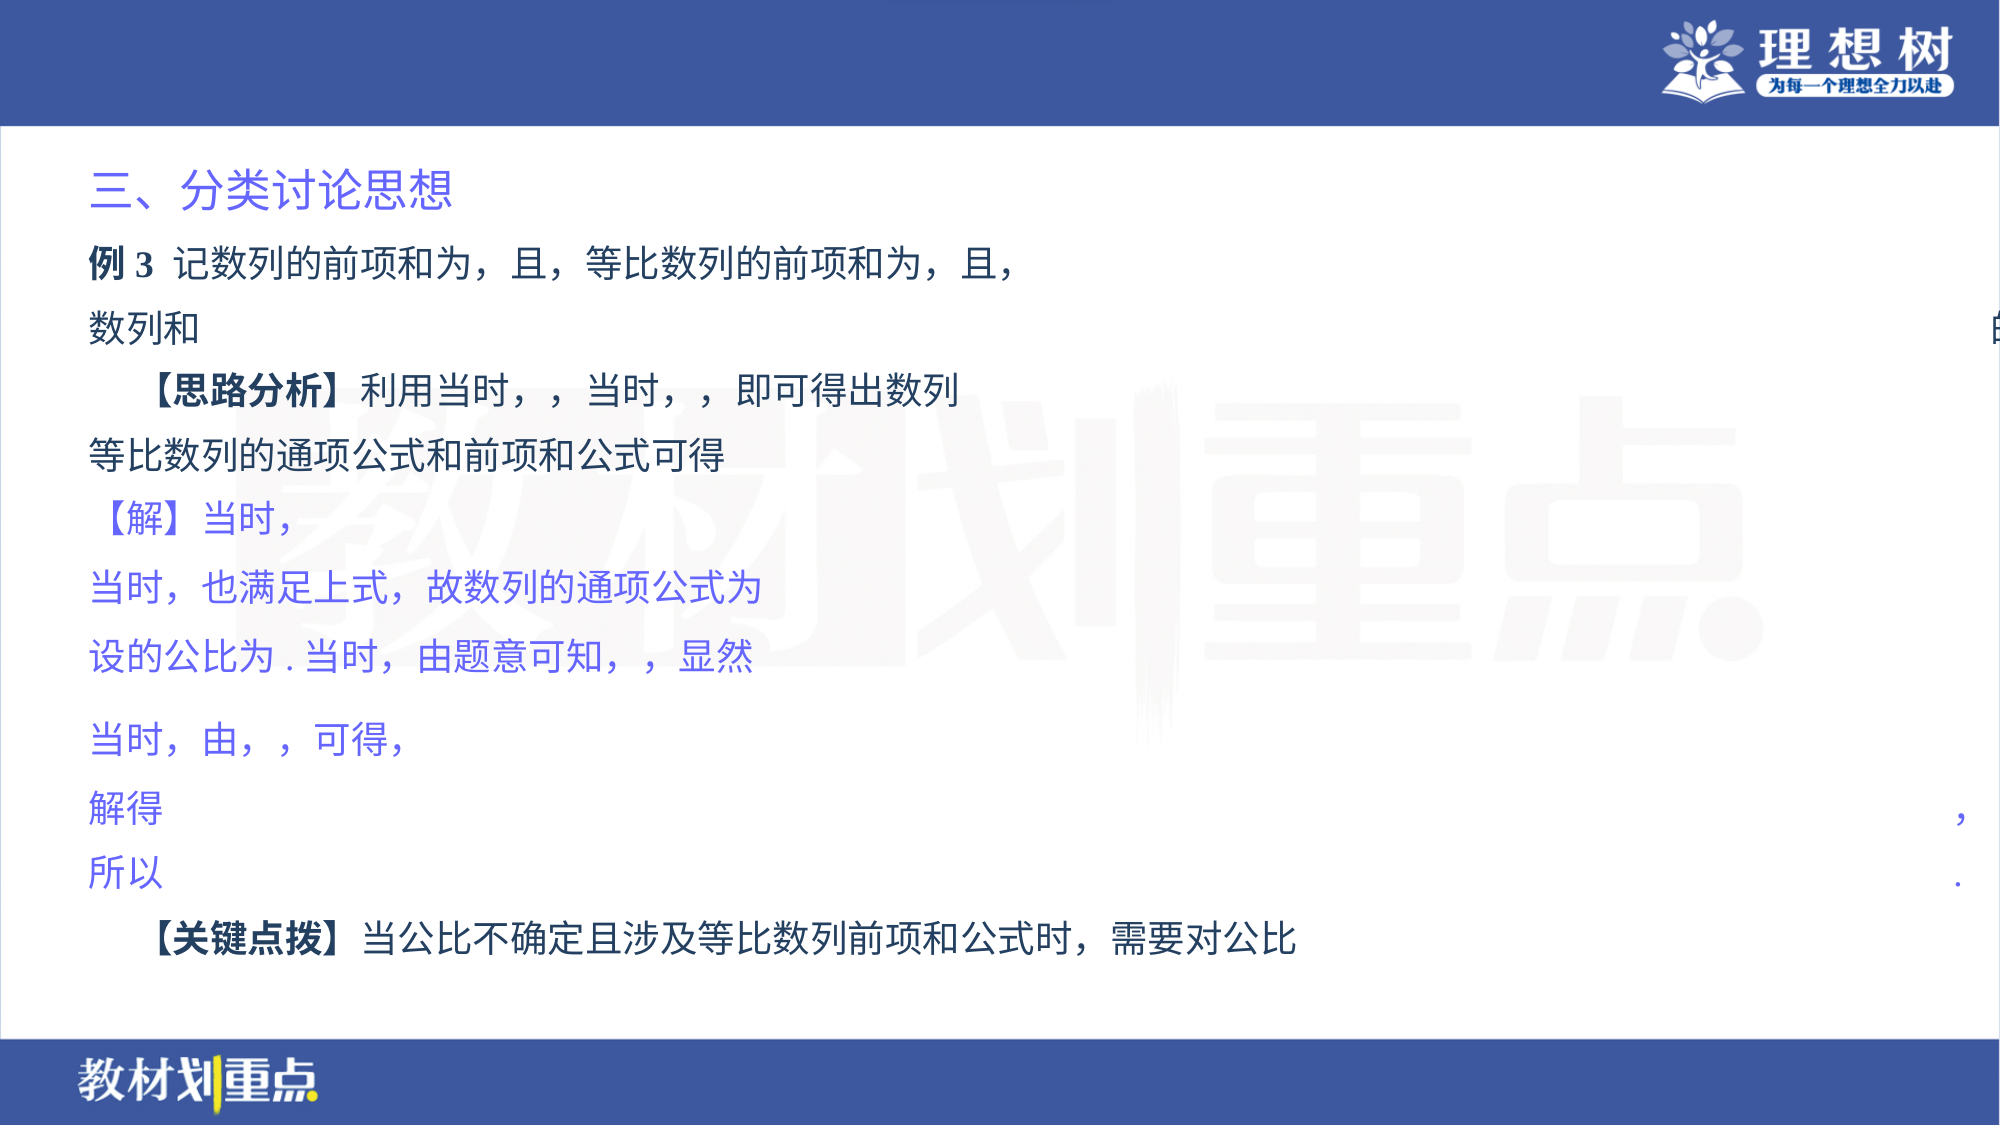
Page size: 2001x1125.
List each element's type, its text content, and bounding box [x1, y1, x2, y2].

text_box 三、分类讨论思想 [88, 135, 1911, 276]
picture [0, 0, 2000, 1125]
picture [1996, 329, 2000, 339]
